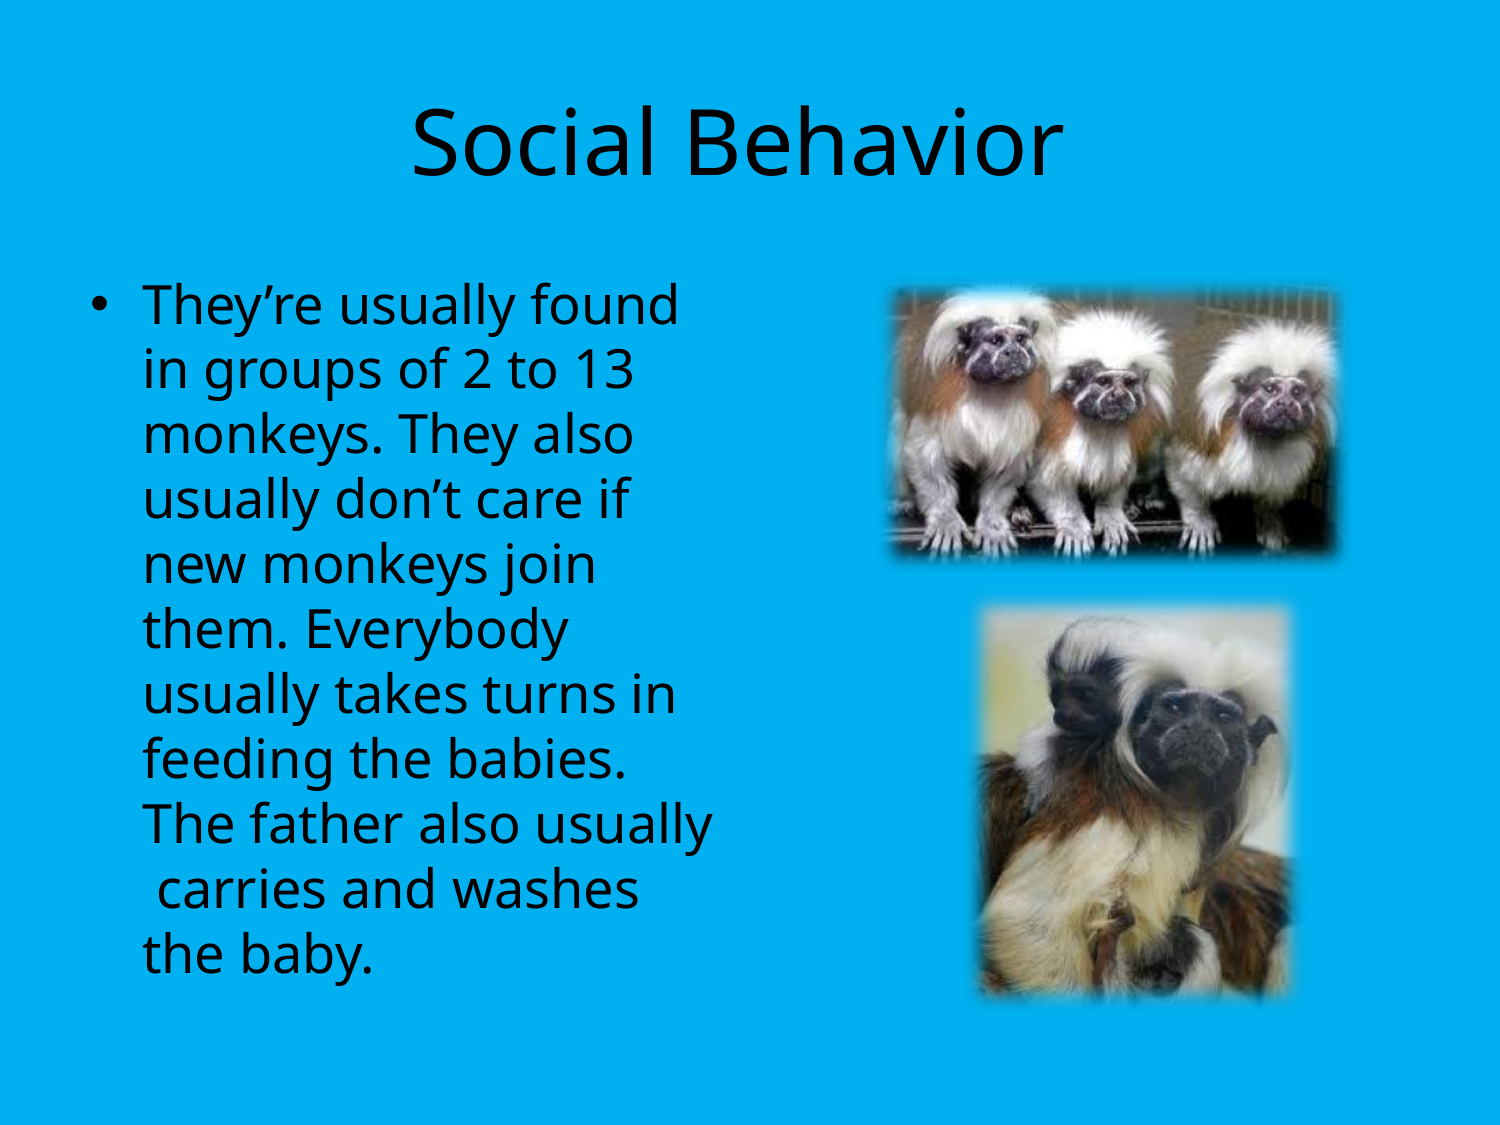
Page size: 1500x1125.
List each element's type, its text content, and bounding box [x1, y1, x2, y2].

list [874, 274, 1354, 576]
picture [971, 596, 1299, 1004]
title Social Behavior [75, 45, 1425, 233]
list They’re usually found in groups of 2 to 13 monkeys. They also usually don’t care if new monkeys join them. Everybody usually takes turns in feeding the babies. The father also usually carries and washes the baby. [75, 262, 738, 1005]
